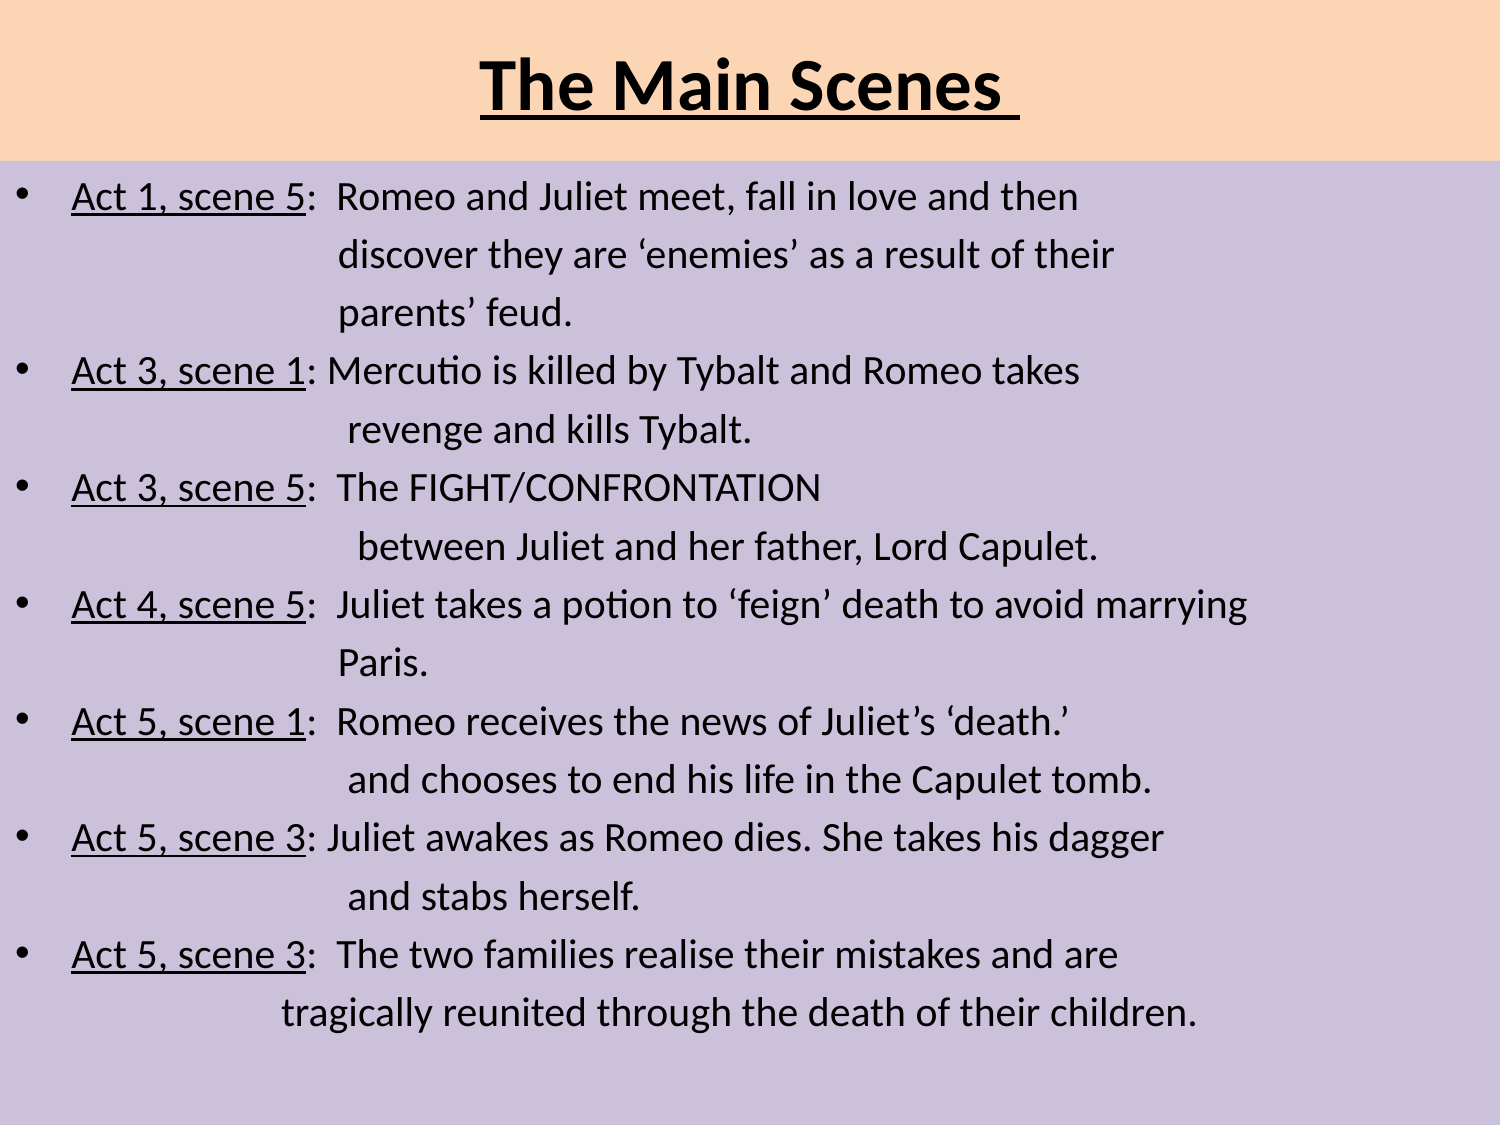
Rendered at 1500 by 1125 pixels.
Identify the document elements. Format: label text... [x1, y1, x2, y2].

title The Main Scenes [0, 0, 1500, 160]
list Act 1, scene 5: Romeo and Juliet meet, fall in love and then discover they are ‘enemies’ as a result of their parents’ feud. Act 3, scene 1: Mercutio is killed by Tybalt and Romeo takes revenge and kills Tybalt. Act 3, scene 5: The FIGHT/CONFRONTATION between Juliet and her father, Lord Capulet. Act 4, scene 5: Juliet takes a potion to ‘feign’ death to avoid marrying Paris. Act 5, scene 1: Romeo receives the news of Juliet’s ‘death.’ and chooses to end his life in the Capulet tomb. Act 5, scene 3: Juliet awakes as Romeo dies. She takes his dagger and stabs herself. Act 5, scene 3: The two families realise their mistakes and are tragically reunited through the death of their children. [0, 160, 1500, 1125]
